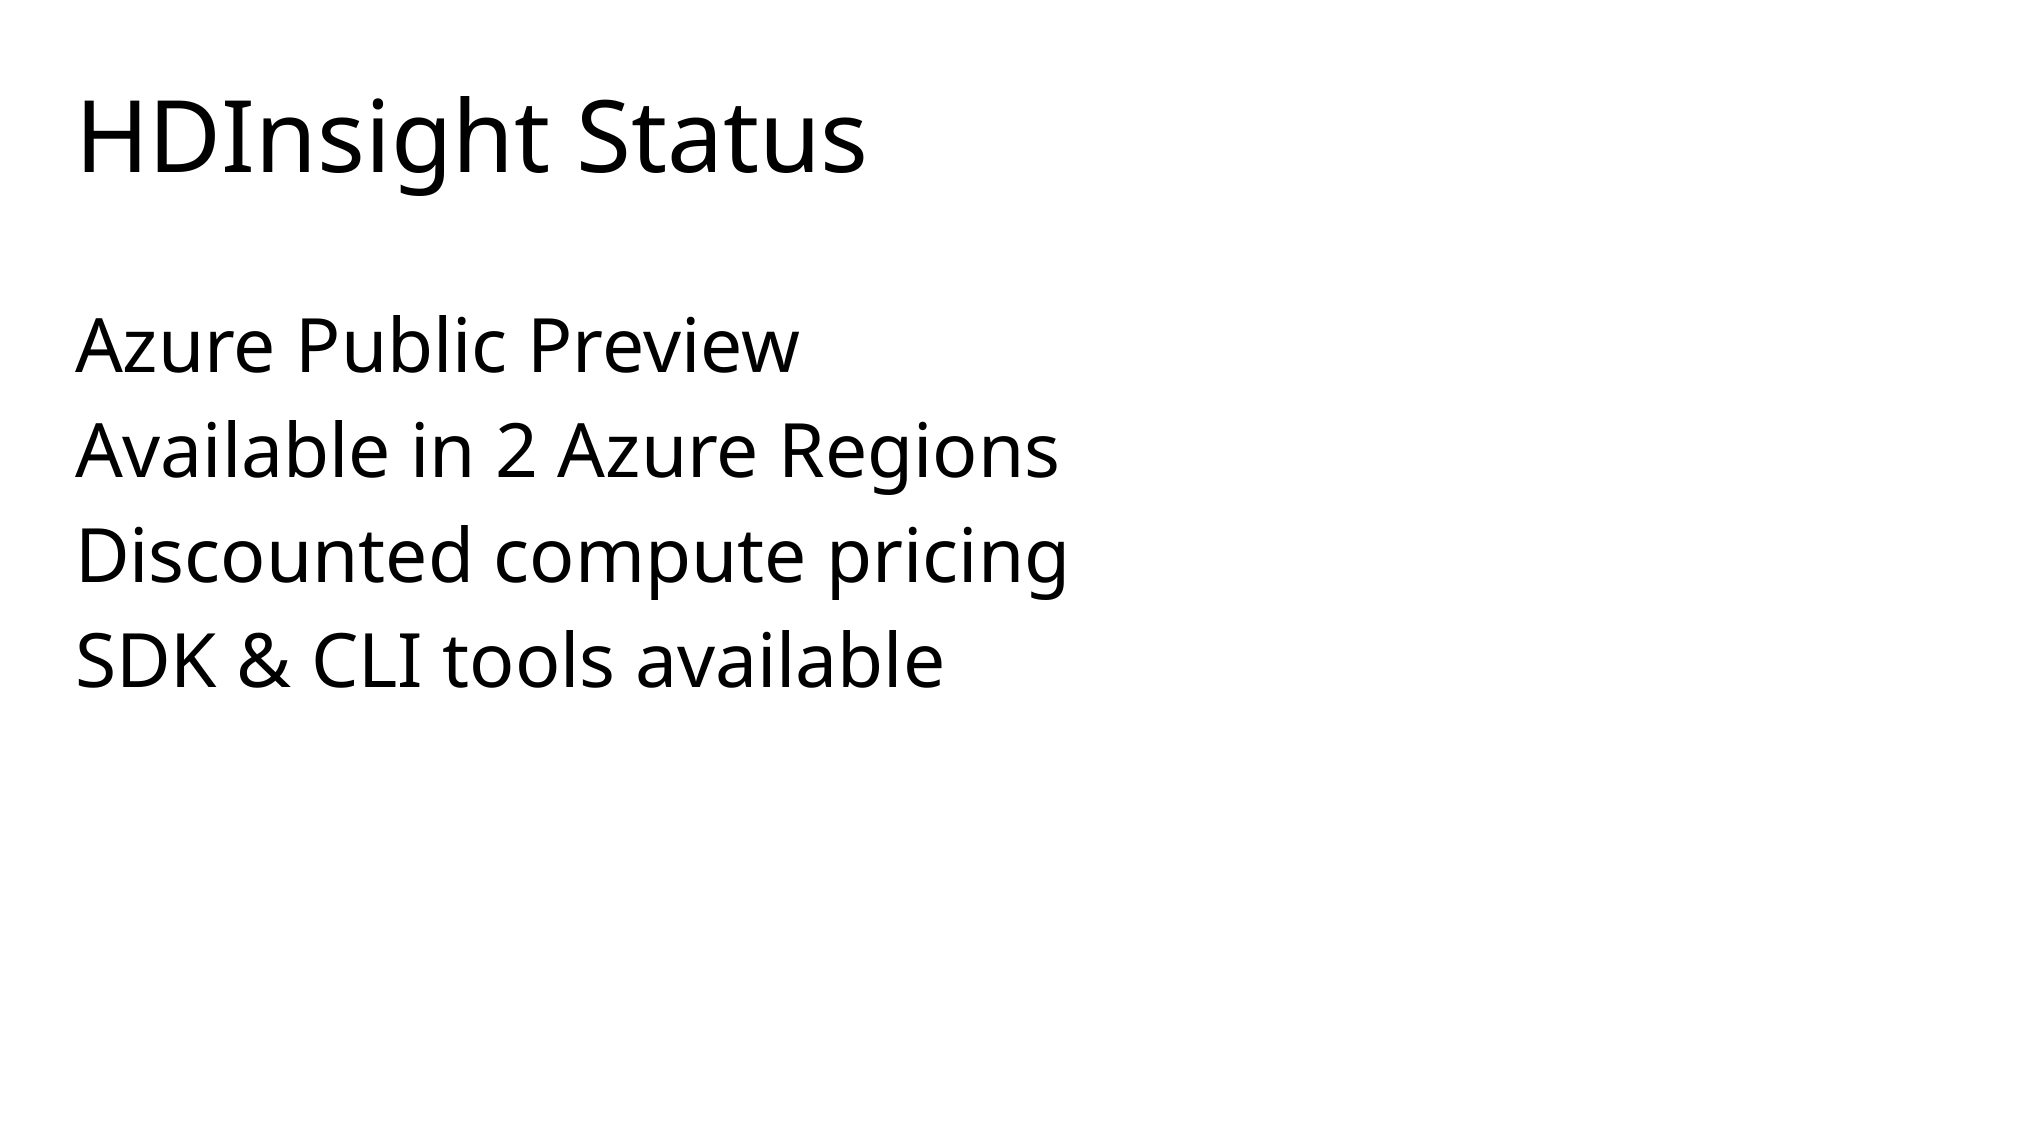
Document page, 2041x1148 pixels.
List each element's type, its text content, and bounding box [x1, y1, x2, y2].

list Azure Public Preview Available in 2 Azure Regions Discounted compute pricing SDK & CLI tools available [45, 273, 1996, 1099]
title HDInsight Status [45, 48, 1996, 199]
